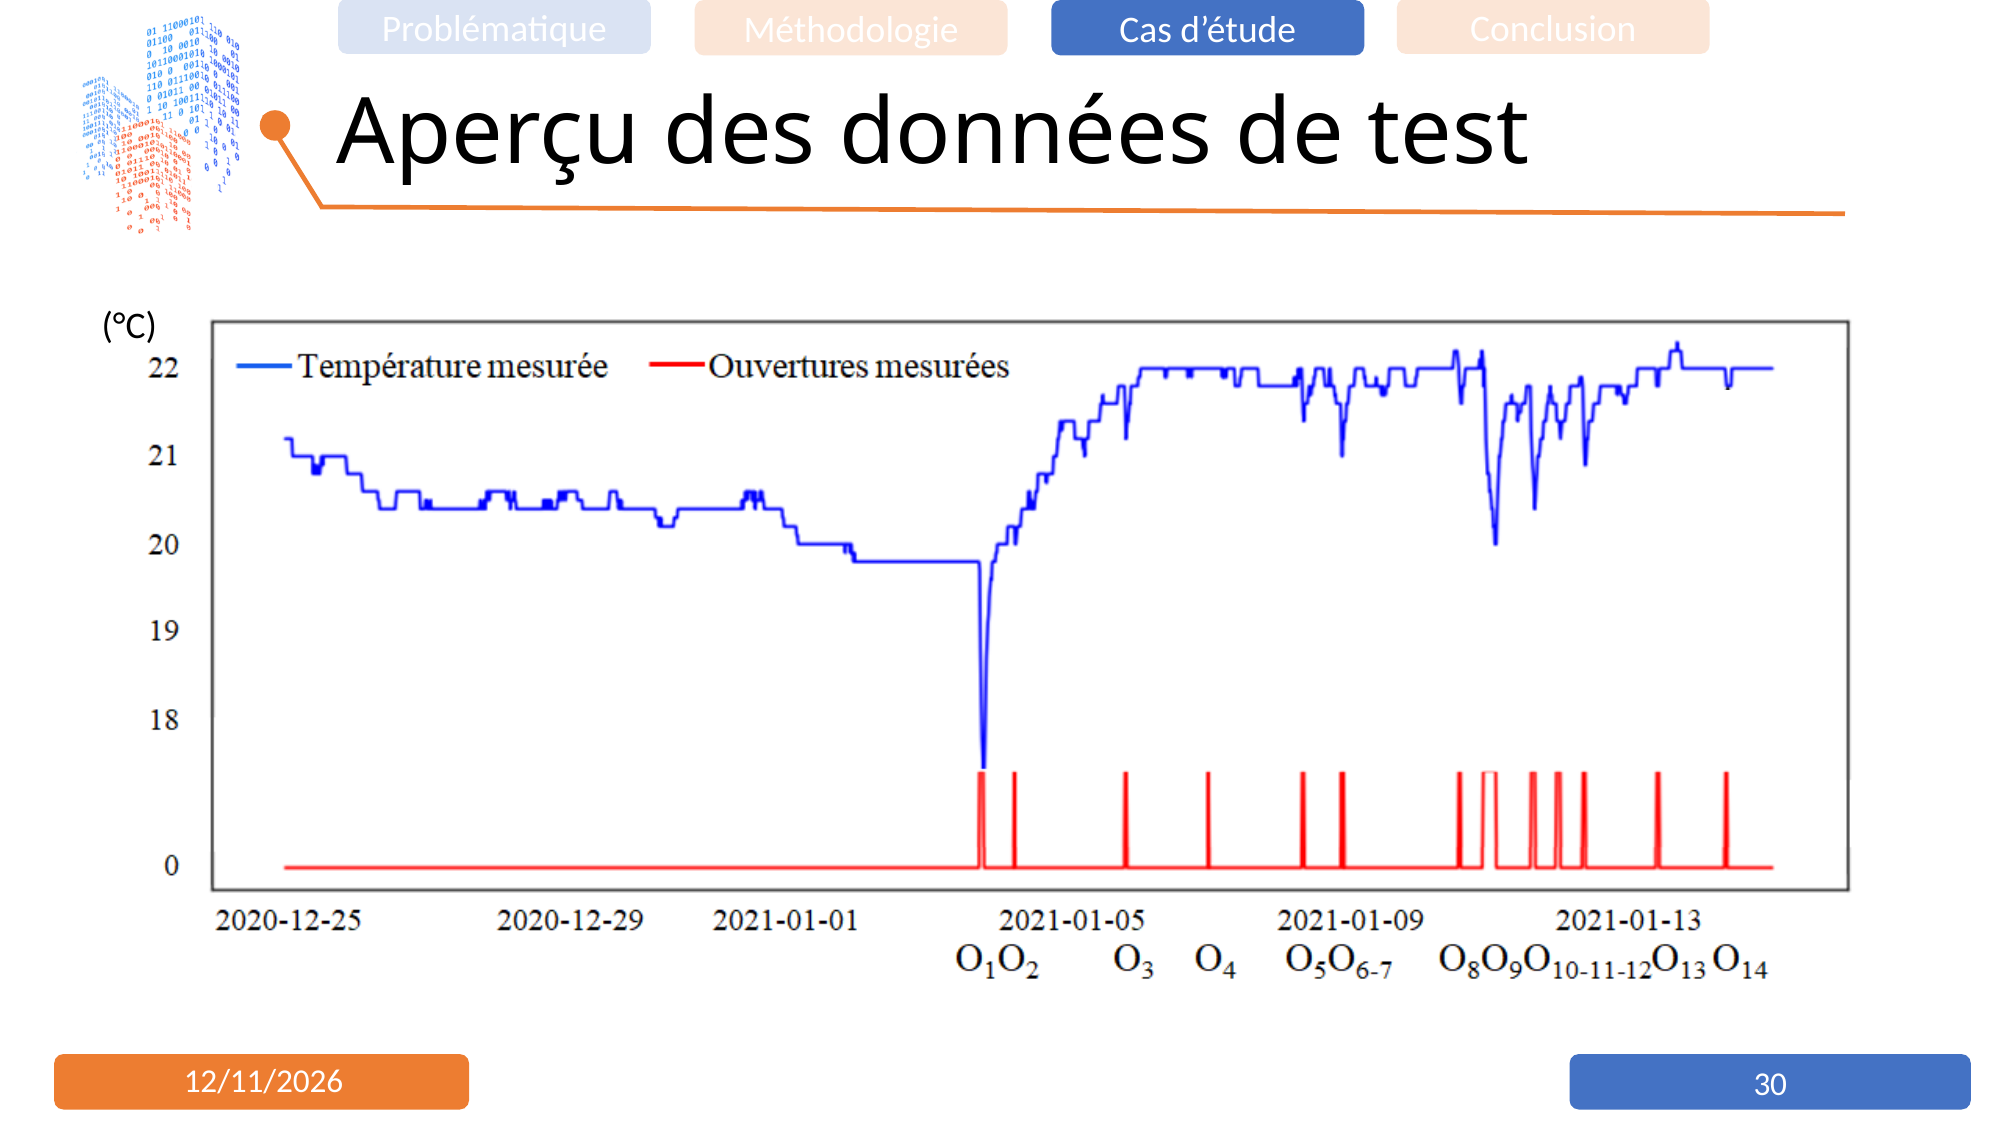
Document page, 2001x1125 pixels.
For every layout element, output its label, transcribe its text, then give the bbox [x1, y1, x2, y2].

text_box Conclusion [1395, 0, 1711, 56]
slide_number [57, 1049, 470, 1110]
slide_number 30 [1569, 1054, 1971, 1110]
text_box Méthodologie [693, 0, 1009, 57]
picture [125, 298, 1875, 1004]
picture [57, 0, 260, 253]
text_box Cas d’étude [1050, 0, 1366, 57]
text_box Problématique [336, 0, 652, 56]
title Aperçu des données de test [321, 76, 1863, 184]
text_box (°C) [86, 293, 172, 354]
